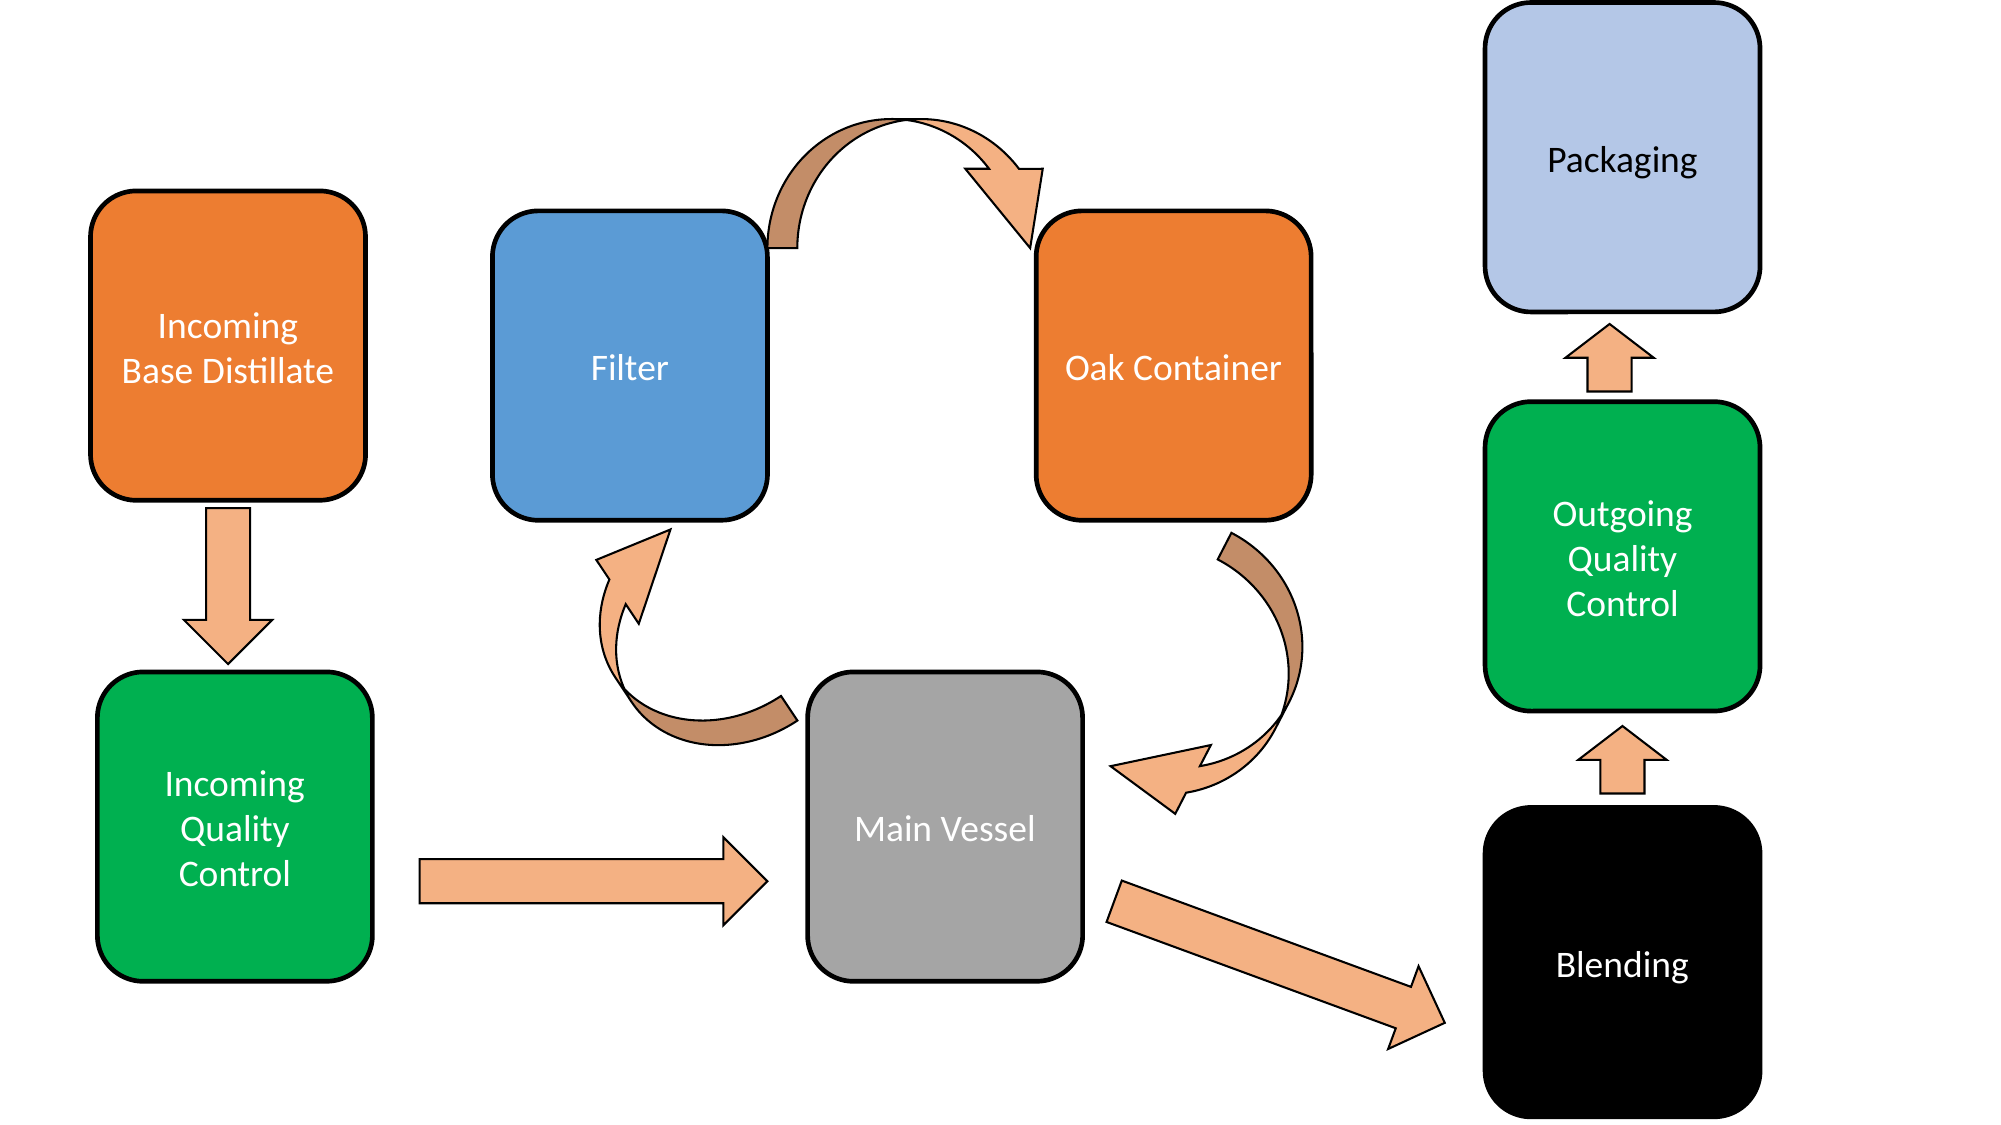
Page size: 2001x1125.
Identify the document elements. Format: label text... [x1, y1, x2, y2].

text_box [1108, 531, 1304, 816]
text_box Incoming Base Distillate [89, 189, 367, 502]
text_box Outgoing Quality Control [1484, 400, 1762, 713]
text_box [766, 117, 1044, 251]
text_box [181, 507, 275, 666]
text_box [1105, 879, 1447, 1051]
text_box Blending [1484, 806, 1762, 1118]
text_box [1562, 322, 1657, 393]
text_box Filter [491, 209, 769, 522]
text_box Incoming Quality Control [96, 670, 374, 983]
text_box Oak Container [1035, 209, 1313, 522]
text_box Main Vessel [806, 670, 1084, 983]
text_box [418, 834, 769, 928]
text_box [594, 527, 799, 747]
text_box [1575, 724, 1670, 795]
text_box Packaging [1484, 1, 1762, 313]
